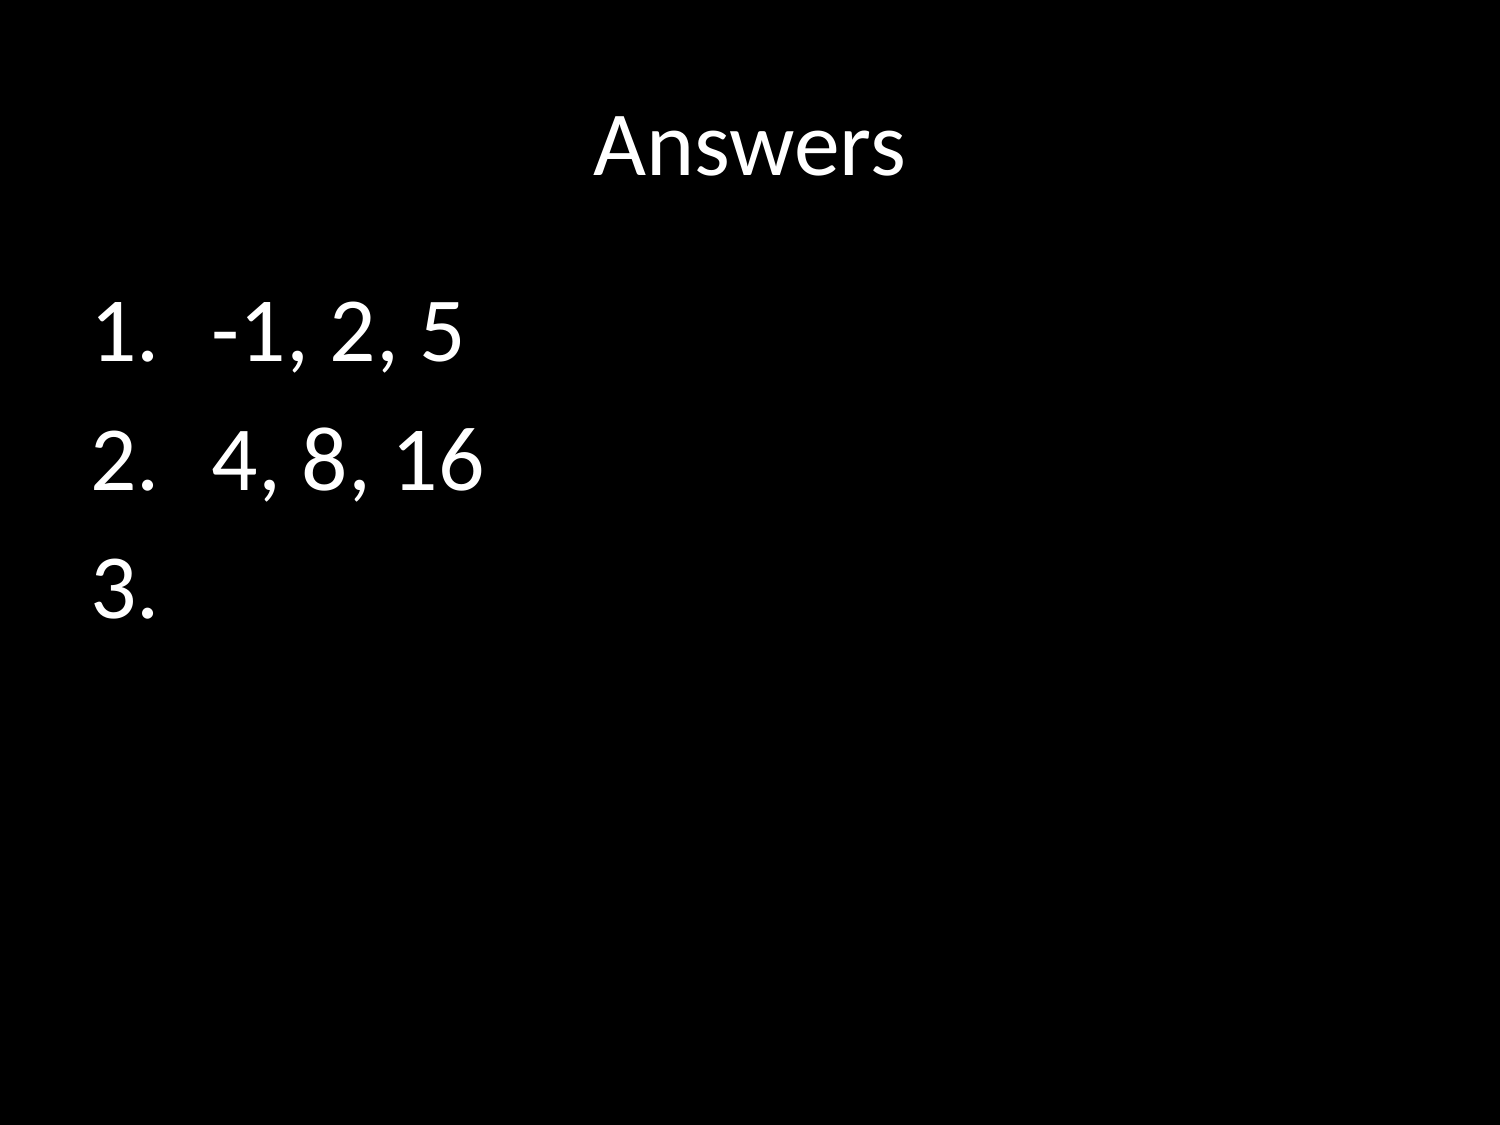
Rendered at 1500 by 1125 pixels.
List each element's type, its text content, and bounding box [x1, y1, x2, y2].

title Answers [75, 45, 1425, 233]
